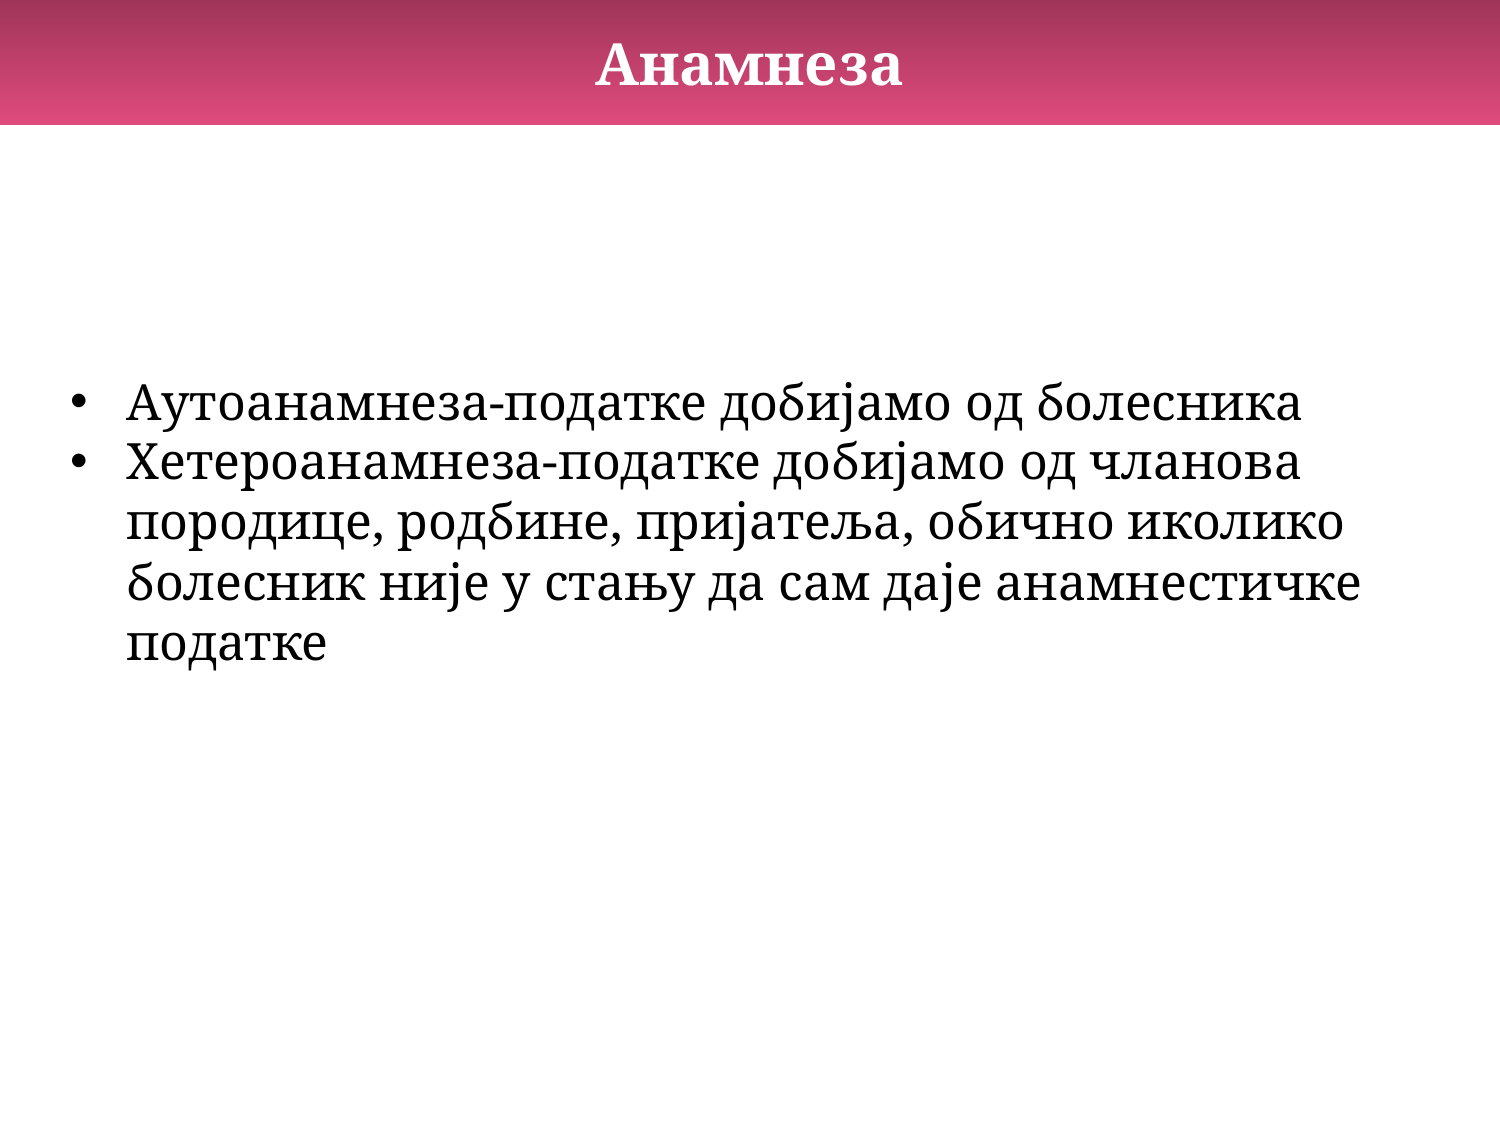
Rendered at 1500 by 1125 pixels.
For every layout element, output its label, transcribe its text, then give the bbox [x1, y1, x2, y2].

text_box Аутоанамнеза-податке добијамо од болесника Хетероанамнеза-податке добијамо од чланова породице, родбине, пријатеља, обично иколико болесник није у стању да сам даје анамнестичке податке [55, 302, 1445, 678]
text_box Aнамнезa [0, 0, 1500, 125]
